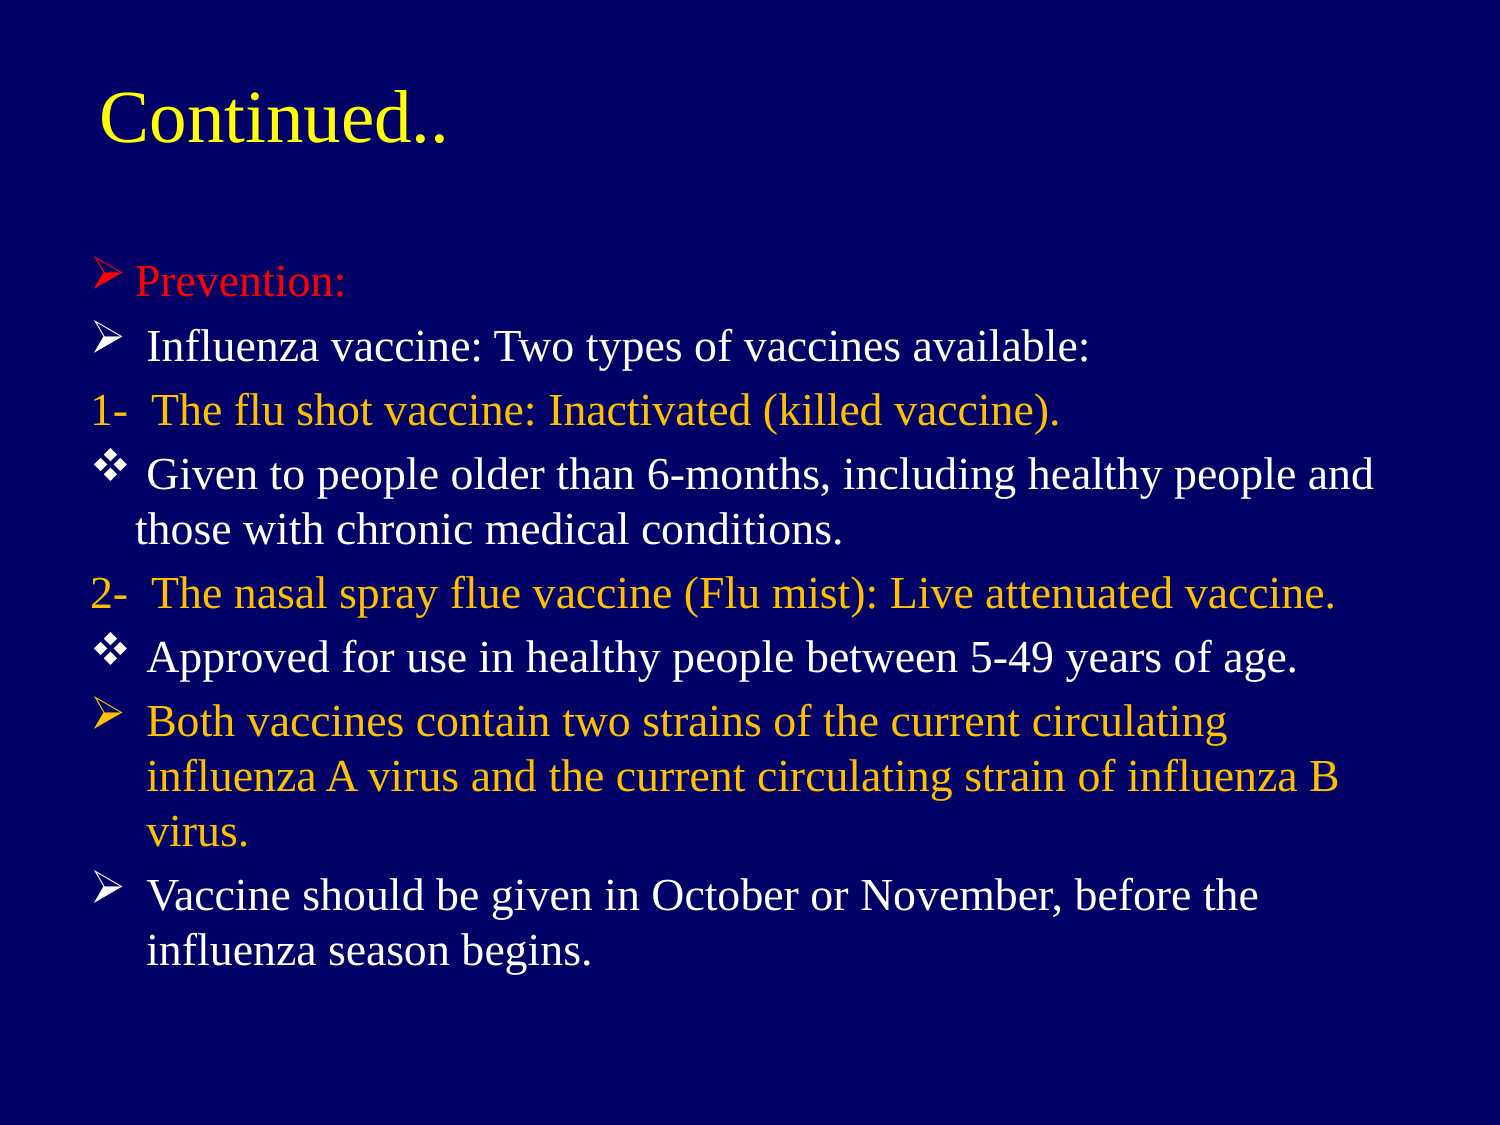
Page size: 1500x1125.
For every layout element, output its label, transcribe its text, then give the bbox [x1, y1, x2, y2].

text_box Continued.. [85, 19, 1436, 207]
list Prevention: Influenza vaccine: Two types of vaccines available: 1- The flu shot vaccine: Inactivated (killed vaccine). Given to people older than 6-months, including healthy people and those with chronic medical conditions. 2- The nasal spray flue vaccine (Flu mist): Live attenuated vaccine. Approved for use in healthy people between 5-49 years of age. Both vaccines contain two strains of the current circulating influenza A virus and the current circulating strain of influenza B virus. Vaccine should be given in October or November, before the influenza season begins. [74, 243, 1426, 1083]
